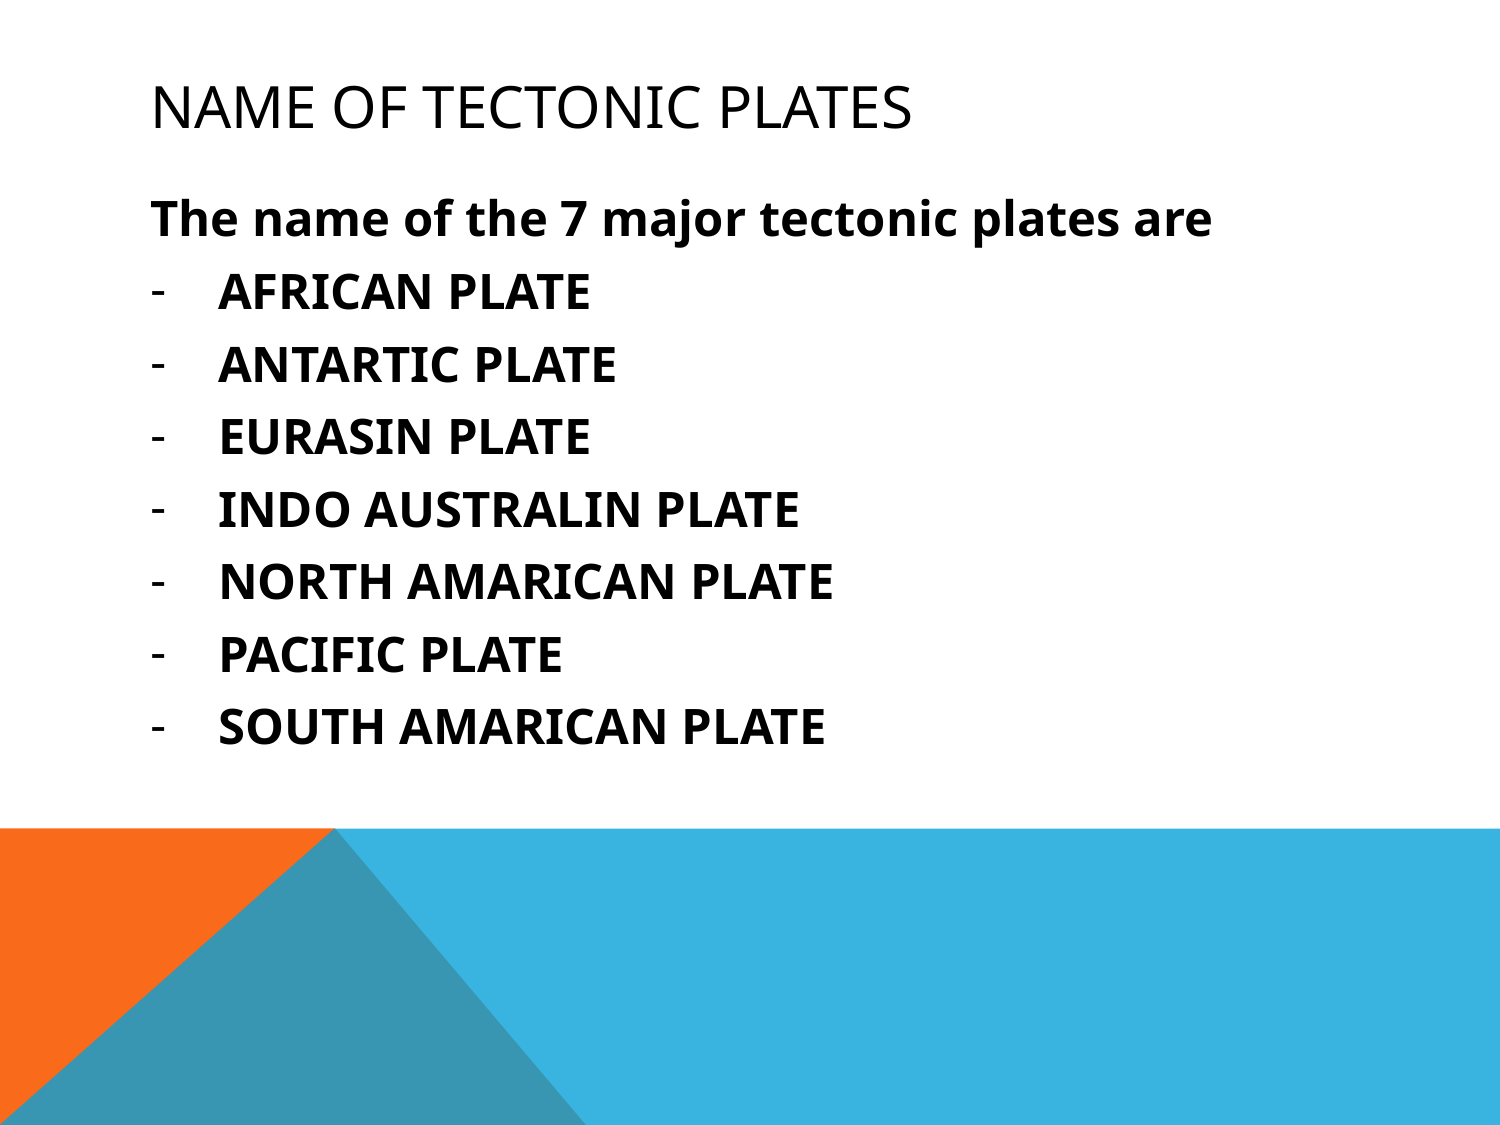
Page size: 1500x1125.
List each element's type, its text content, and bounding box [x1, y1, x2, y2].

list The name of the 7 major tectonic plates are AFRICAN PLATE ANTARTIC PLATE EURASIN PLATE INDO AUSTRALIN PLATE NORTH AMARICAN PLATE PACIFIC PLATE SOUTH AMARICAN PLATE [135, 180, 1369, 768]
title Name of tectonic plates [135, 60, 1369, 150]
